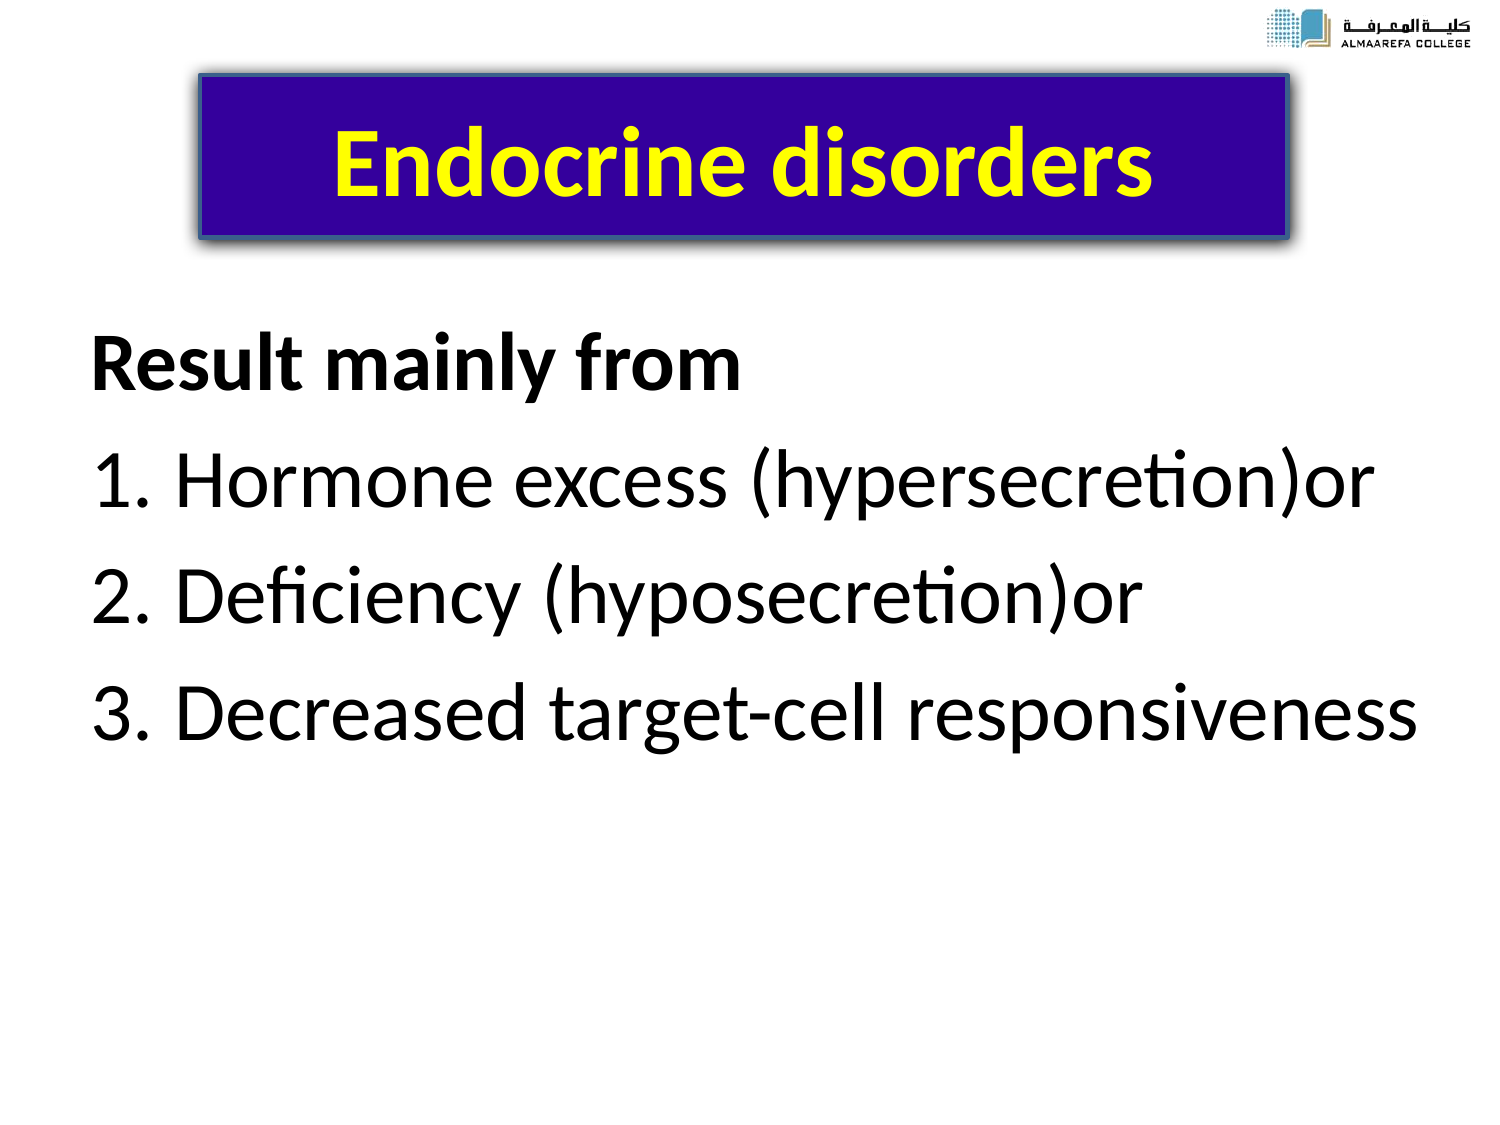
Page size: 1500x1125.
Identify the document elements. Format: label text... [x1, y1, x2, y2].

title Endocrine disorders [198, 73, 1290, 240]
list Result mainly from Hormone excess (hypersecretion)or Deficiency (hyposecretion)or Decreased target-cell responsiveness [75, 299, 1450, 1043]
picture [1262, 0, 1475, 65]
